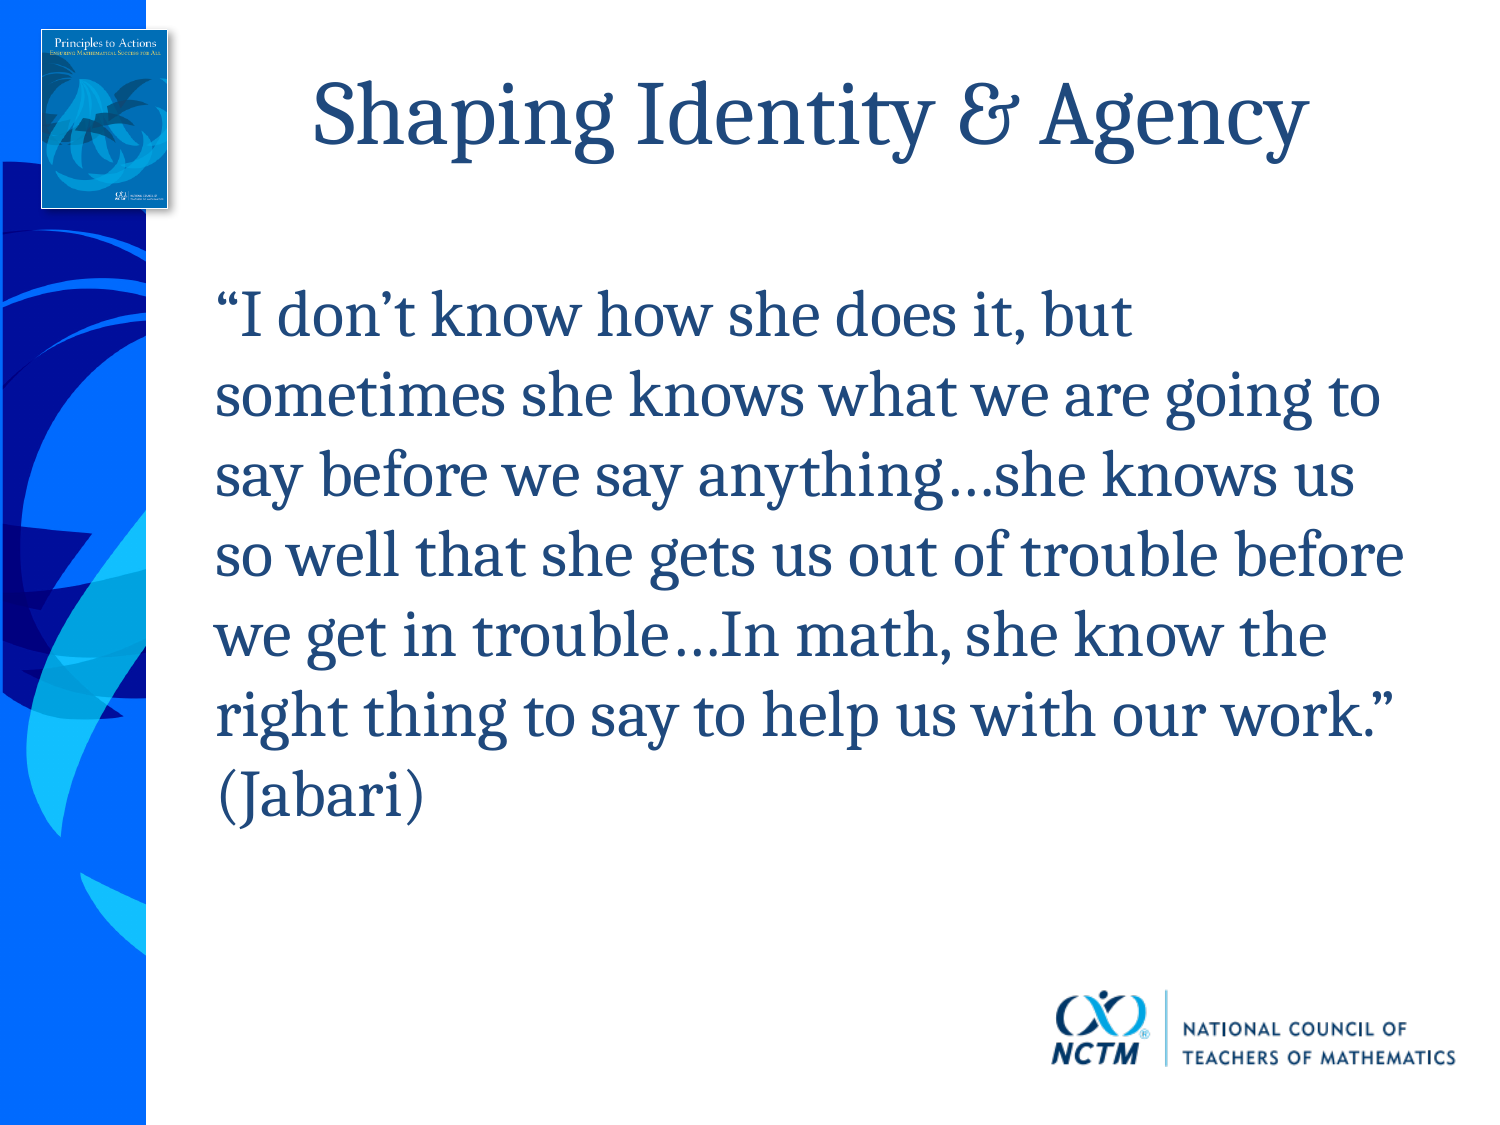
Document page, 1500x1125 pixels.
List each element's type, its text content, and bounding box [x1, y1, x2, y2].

picture [0, 0, 146, 1125]
list “I don’t know how she does it, but sometimes she knows what we are going to say before we say anything…she knows us so well that she gets us out of trouble before we get in trouble…In math, she know the right thing to say to help us with our work.” (Jabari) [200, 262, 1425, 963]
picture [42, 30, 167, 208]
title Shaping Identity & Agency [200, 45, 1425, 233]
